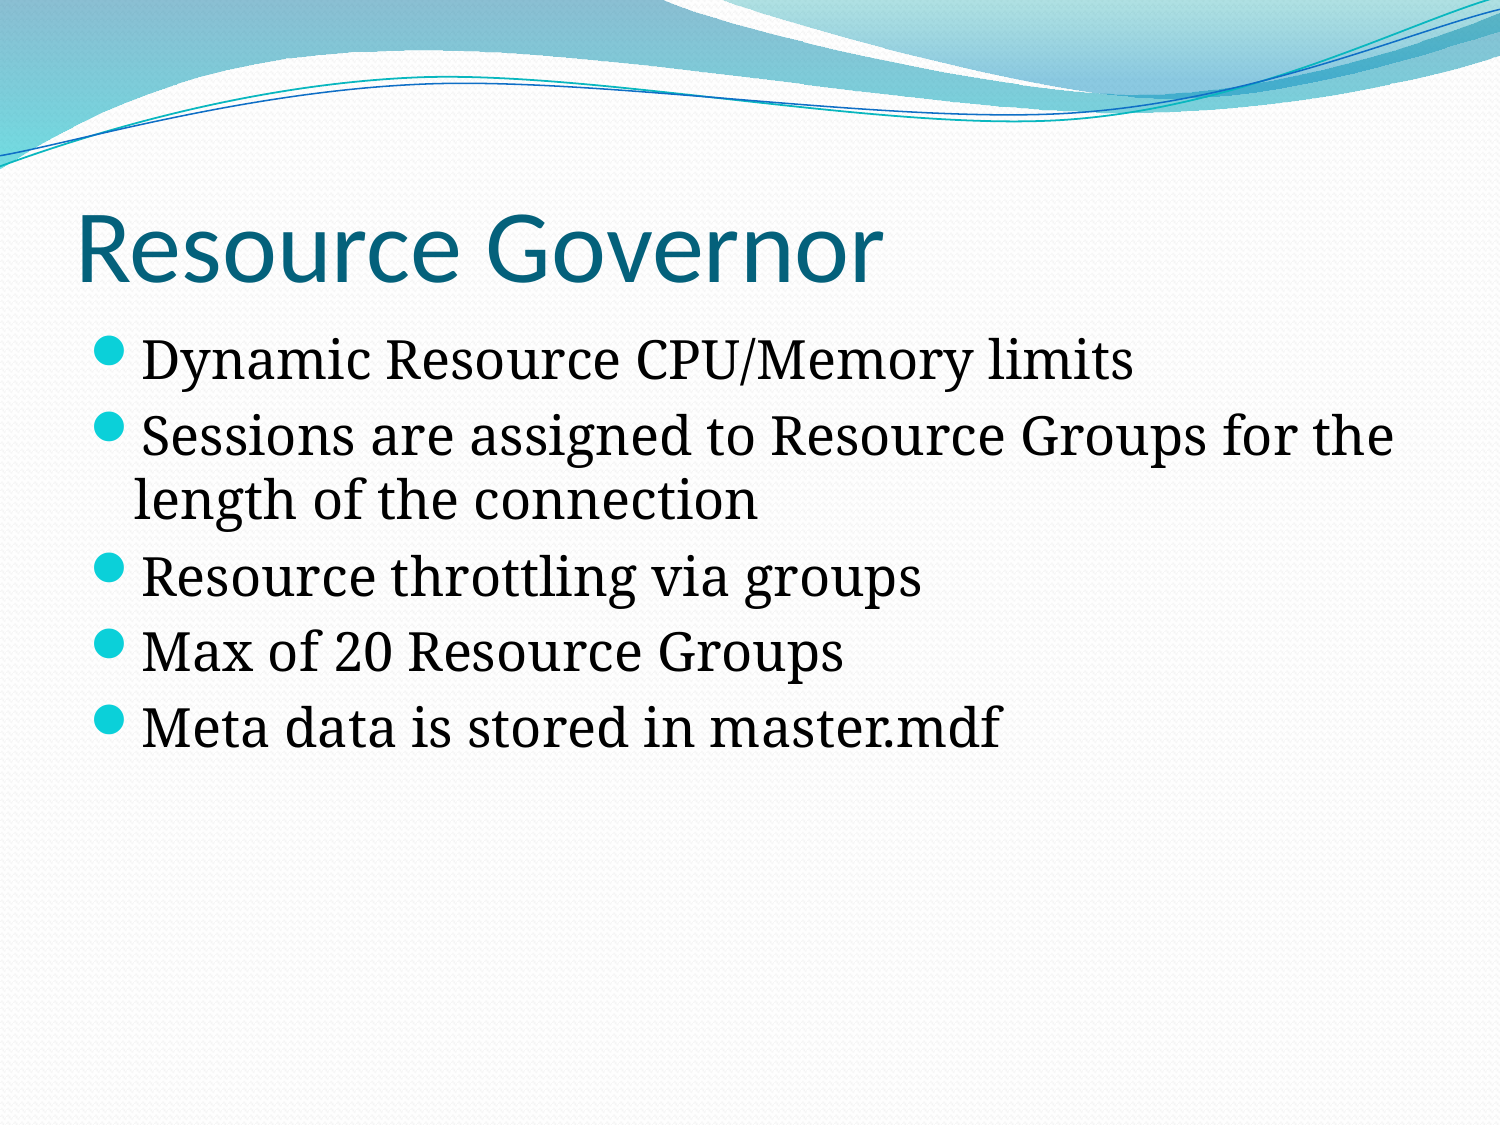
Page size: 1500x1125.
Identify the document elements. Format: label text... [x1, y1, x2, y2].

list Dynamic Resource CPU/Memory limits Sessions are assigned to Resource Groups for the length of the connection Resource throttling via groups Max of 20 Resource Groups Meta data is stored in master.mdf [75, 317, 1425, 1038]
title Resource Governor [75, 115, 1425, 303]
